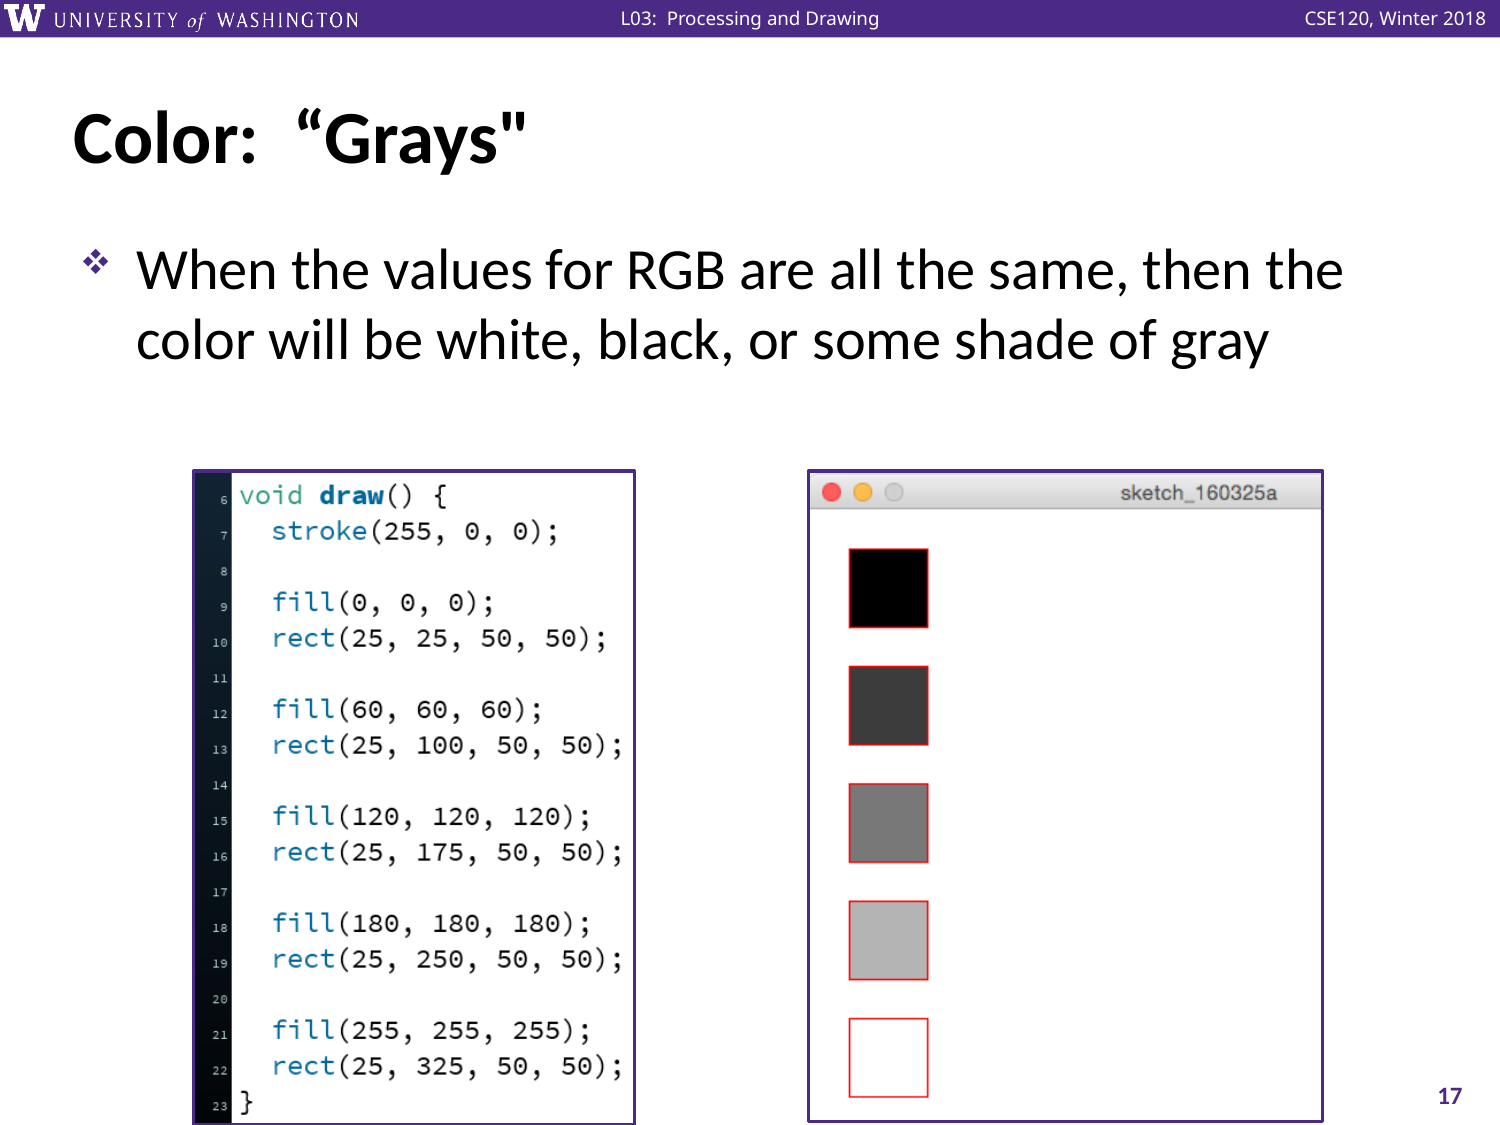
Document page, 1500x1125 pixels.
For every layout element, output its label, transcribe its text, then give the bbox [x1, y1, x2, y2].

list When the values for RGB are all the same, then the color will be white, black, or some shade of gray [64, 223, 1438, 1040]
picture [809, 472, 1322, 1120]
slide_number 17 [1400, 1065, 1500, 1125]
title Color: “Grays" [58, 71, 1438, 197]
picture [194, 472, 633, 1123]
picture [4, 4, 358, 32]
